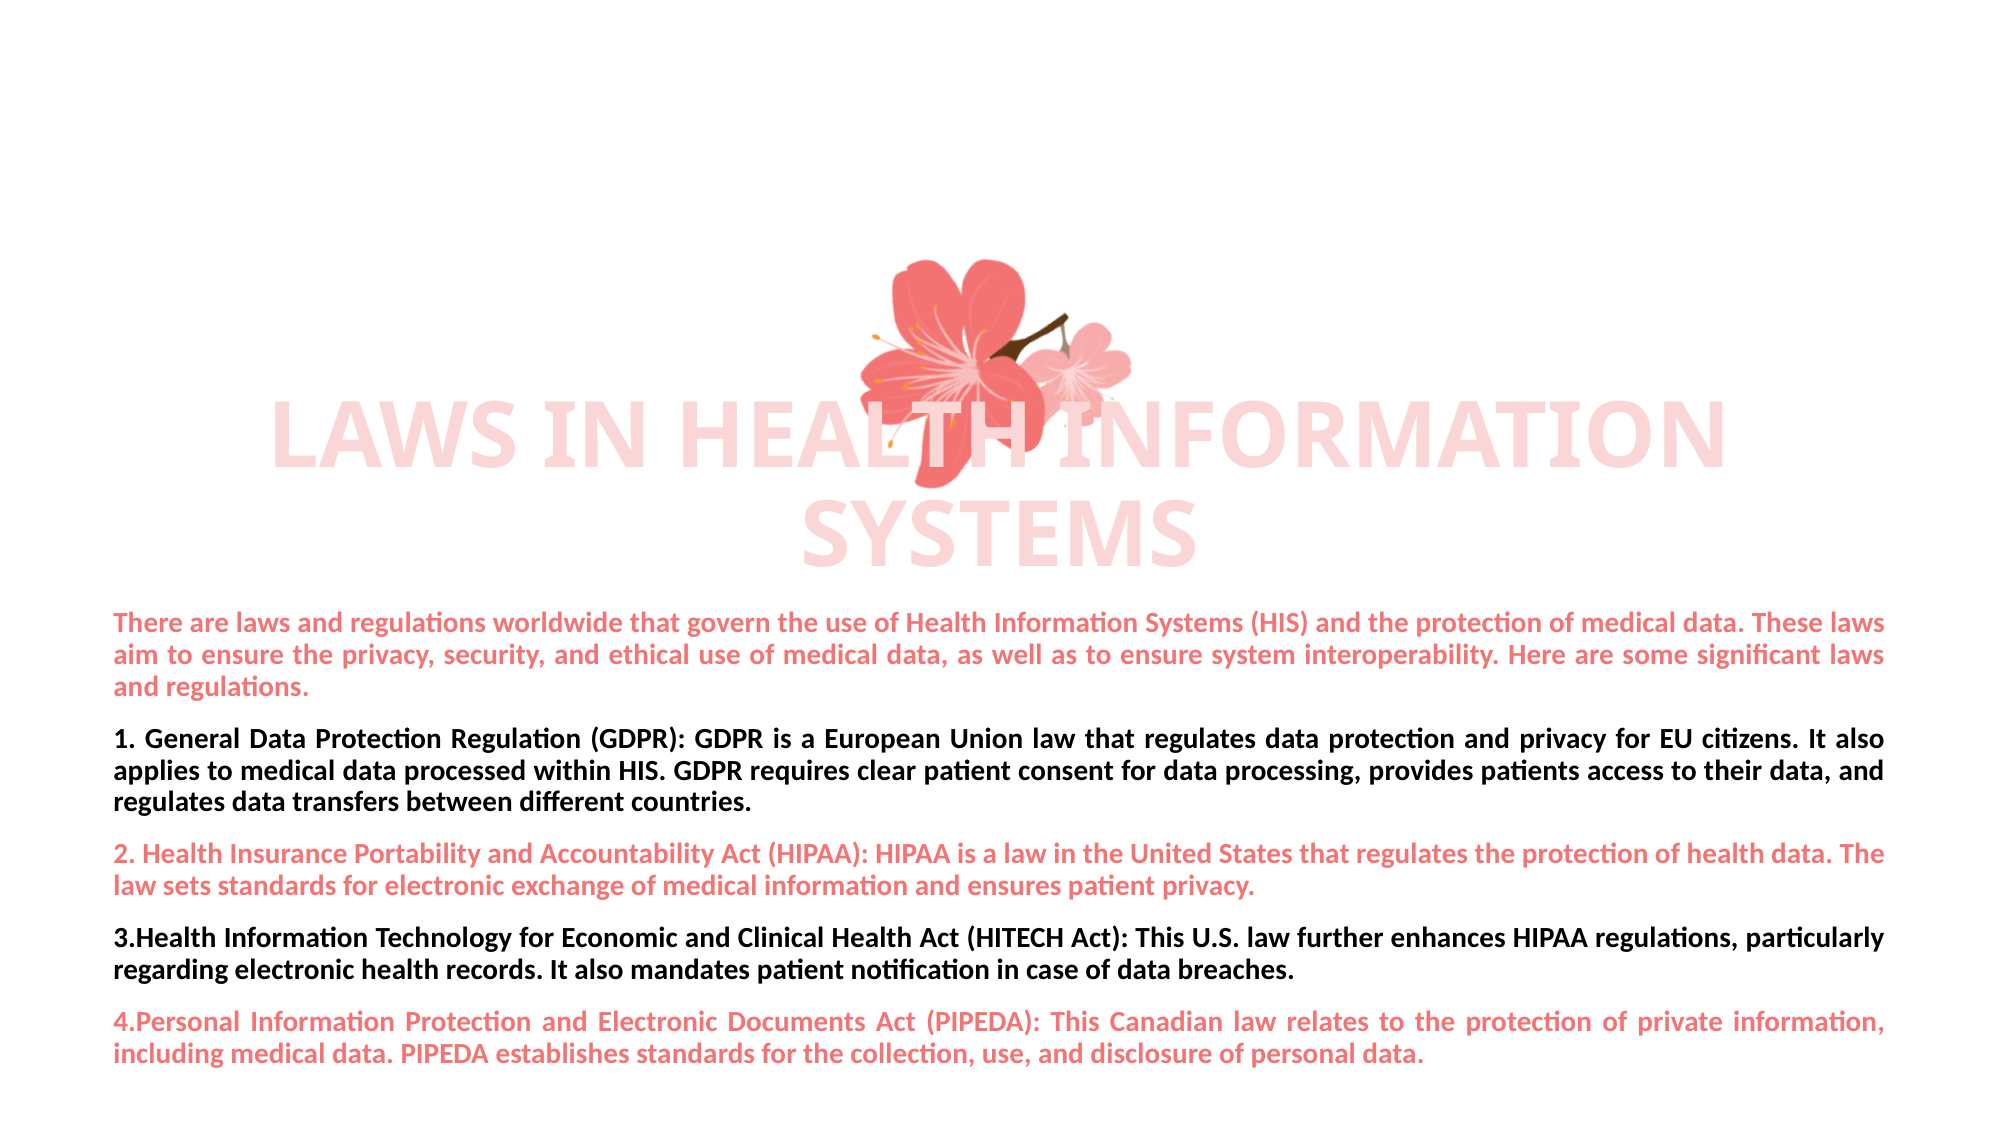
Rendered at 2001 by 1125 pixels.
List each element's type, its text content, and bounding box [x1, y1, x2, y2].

list There are laws and regulations worldwide that govern the use of Health Information Systems (HIS) and the protection of medical data. These laws aim to ensure the privacy, security, and ethical use of medical data, as well as to ensure system interoperability. Here are some significant laws and regulations. 1. General Data Protection Regulation (GDPR): GDPR is a European Union law that regulates data protection and privacy for EU citizens. It also applies to medical data processed within HIS. GDPR requires clear patient consent for data processing, provides patients access to their data, and regulates data transfers between different countries. 2. Health Insurance Portability and Accountability Act (HIPAA): HIPAA is a law in the United States that regulates the protection of health data. The law sets standards for electronic exchange of medical information and ensures patient privacy. 3.Health Information Technology for Economic and Clinical Health Act (HITECH Act): This U.S. law further enhances HIPAA regulations, particularly regarding electronic health records. It also mandates patient notification in case of data breaches. 4.Personal Information Protection and Electronic Documents Act (PIPEDA): This Canadian law relates to the protection of private information, including medical data. PIPEDA establishes standards for the collection, use, and disclosure of personal data. [98, 600, 1902, 1125]
title LAWS IN HEALTH INFORMATION SYSTEMS [198, 499, 1802, 594]
picture [695, 126, 1233, 500]
